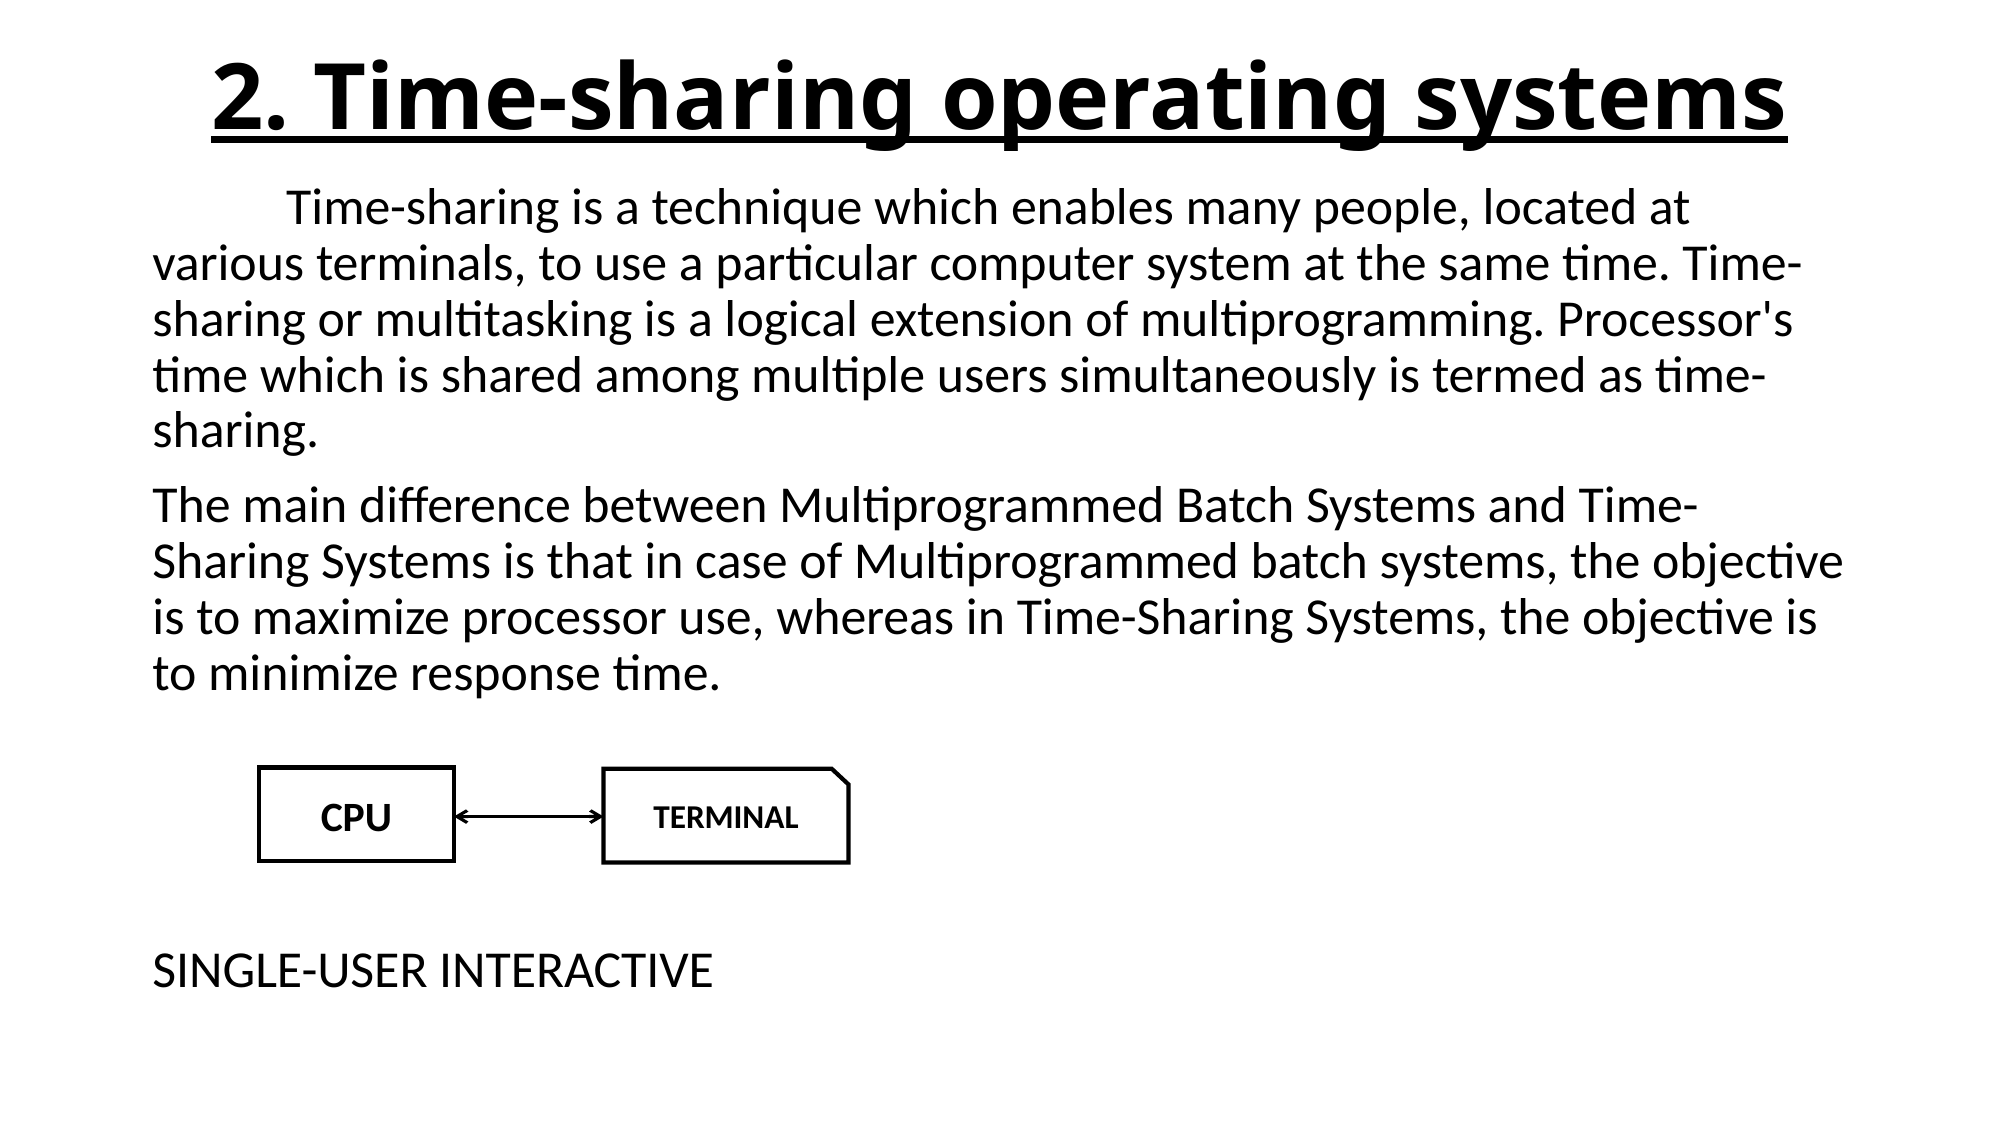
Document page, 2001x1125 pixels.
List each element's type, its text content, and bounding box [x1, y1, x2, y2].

title 2. Time-sharing operating systems [137, 26, 1863, 172]
text_box TERMINAL [603, 768, 849, 863]
list Time-sharing is a technique which enables many people, located at various terminals, to use a particular computer system at the same time. Time-sharing or multitasking is a logical extension of multiprogramming. Processor's time which is shared among multiple users simultaneously is termed as time-sharing. The main difference between Multiprogrammed Batch Systems and Time-Sharing Systems is that in case of Multiprogrammed batch systems, the objective is to maximize processor use, whereas in Time-Sharing Systems, the objective is to minimize response time. SINGLE-USER INTERACTIVE [137, 172, 1863, 1014]
text_box CPU [259, 767, 454, 862]
